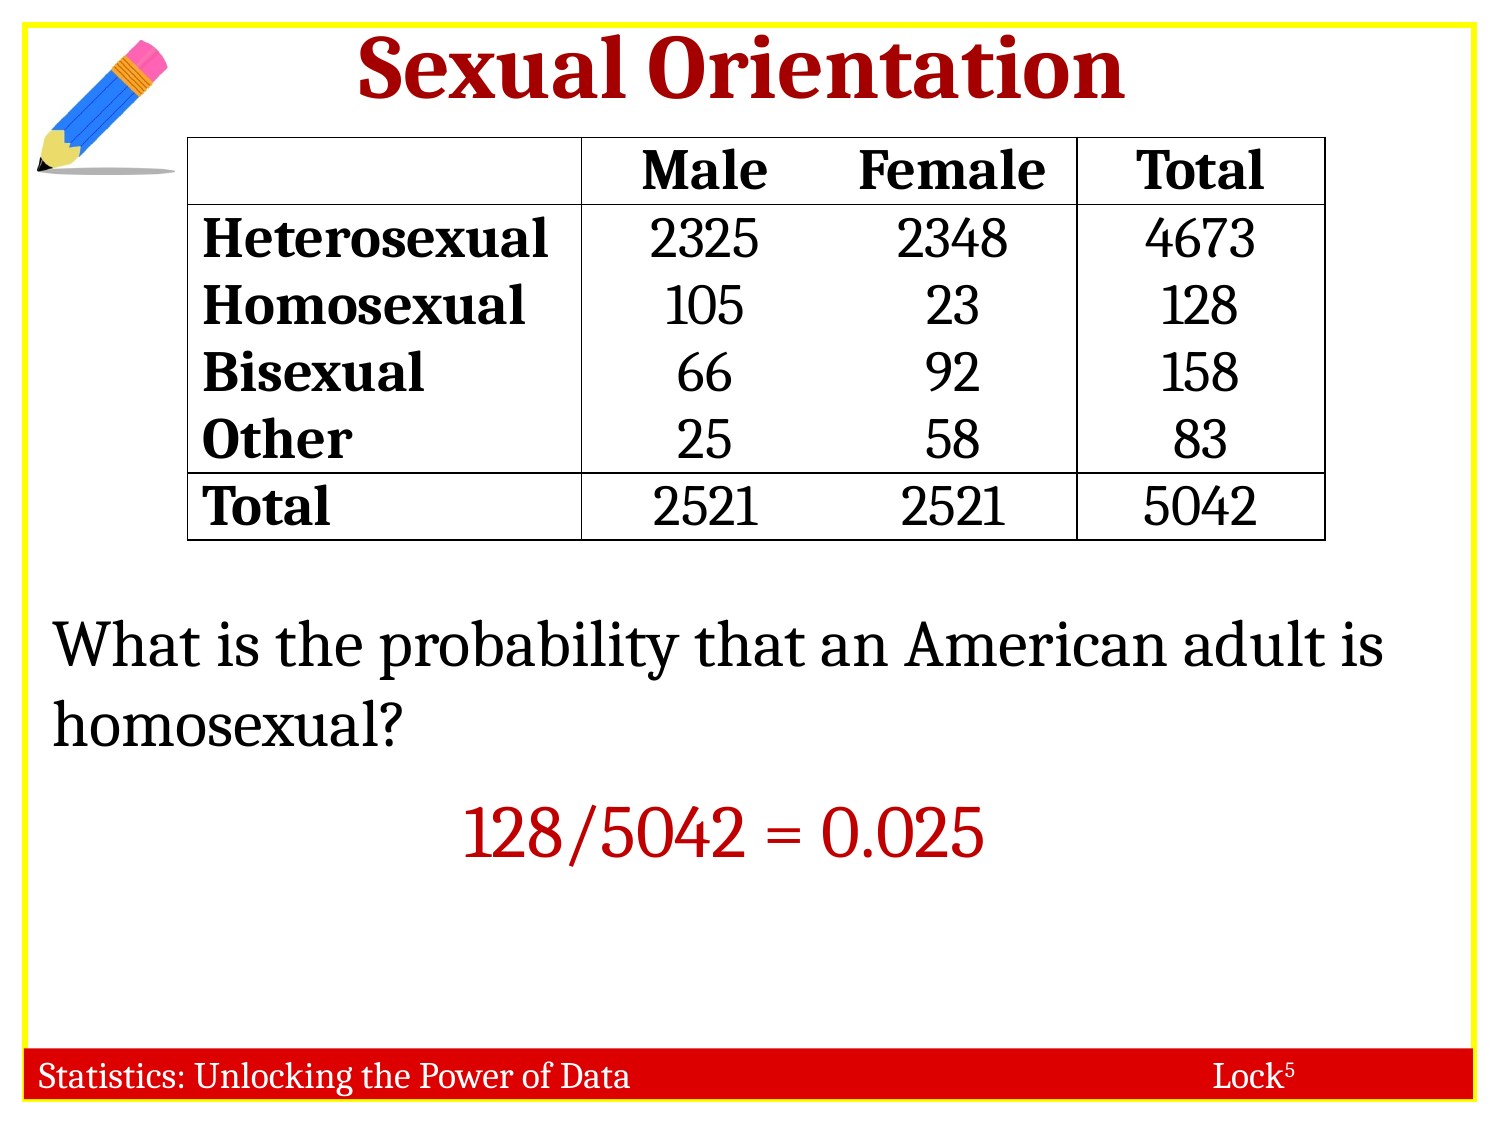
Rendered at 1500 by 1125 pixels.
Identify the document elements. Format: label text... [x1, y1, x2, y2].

table_cell 2348 [829, 205, 1076, 272]
table_header Total [1078, 200, 1324, 204]
picture [37, 40, 176, 176]
table_cell 92 [829, 339, 1076, 406]
table_cell Other [188, 406, 581, 472]
table_cell 2521 [829, 474, 1076, 539]
table_cell Heterosexual [188, 205, 581, 272]
table_cell 128 [1078, 272, 1324, 339]
table_cell Total [188, 474, 581, 539]
table_cell 25 [582, 406, 829, 472]
table_cell Bisexual [188, 339, 581, 406]
table_cell 83 [1078, 406, 1324, 472]
table_cell 158 [1078, 339, 1324, 406]
table_header Male [582, 200, 829, 204]
table_cell 2521 [582, 474, 829, 539]
text_box 128/5042 = 0.025 [449, 774, 1125, 880]
table_cell 4673 [1078, 205, 1324, 272]
text_box What is the probability that an American adult is homosexual? [37, 592, 1438, 860]
table_header [188, 200, 581, 204]
table_header Female [829, 200, 1076, 204]
table_cell 66 [582, 339, 829, 406]
table_cell 5042 [1078, 474, 1324, 539]
table_cell 23 [829, 272, 1076, 339]
table_cell Homosexual [188, 272, 581, 339]
text_box Sexual Orientation [74, 0, 1413, 200]
table_cell 2325 [582, 205, 829, 272]
table_cell 105 [582, 272, 829, 339]
table_cell 58 [829, 406, 1076, 472]
